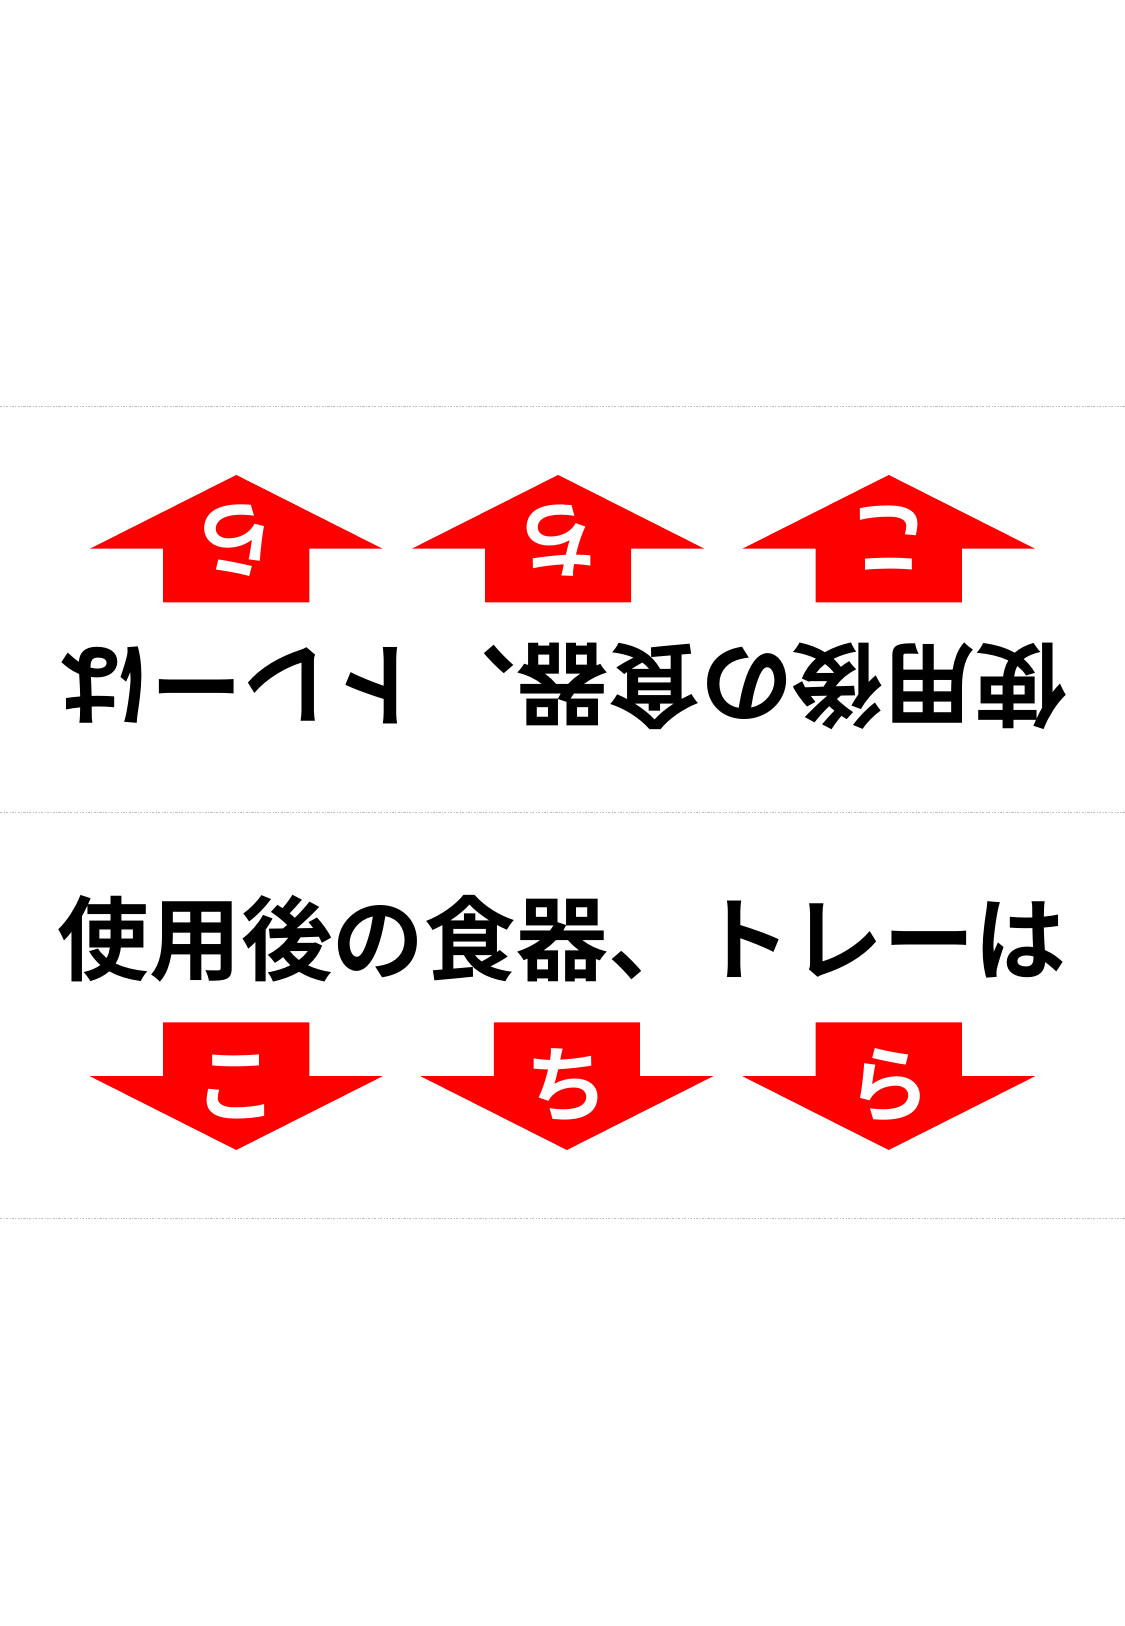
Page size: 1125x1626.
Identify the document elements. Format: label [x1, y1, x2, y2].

text_box [38, 474, 1087, 751]
text_box [38, 874, 1087, 1150]
